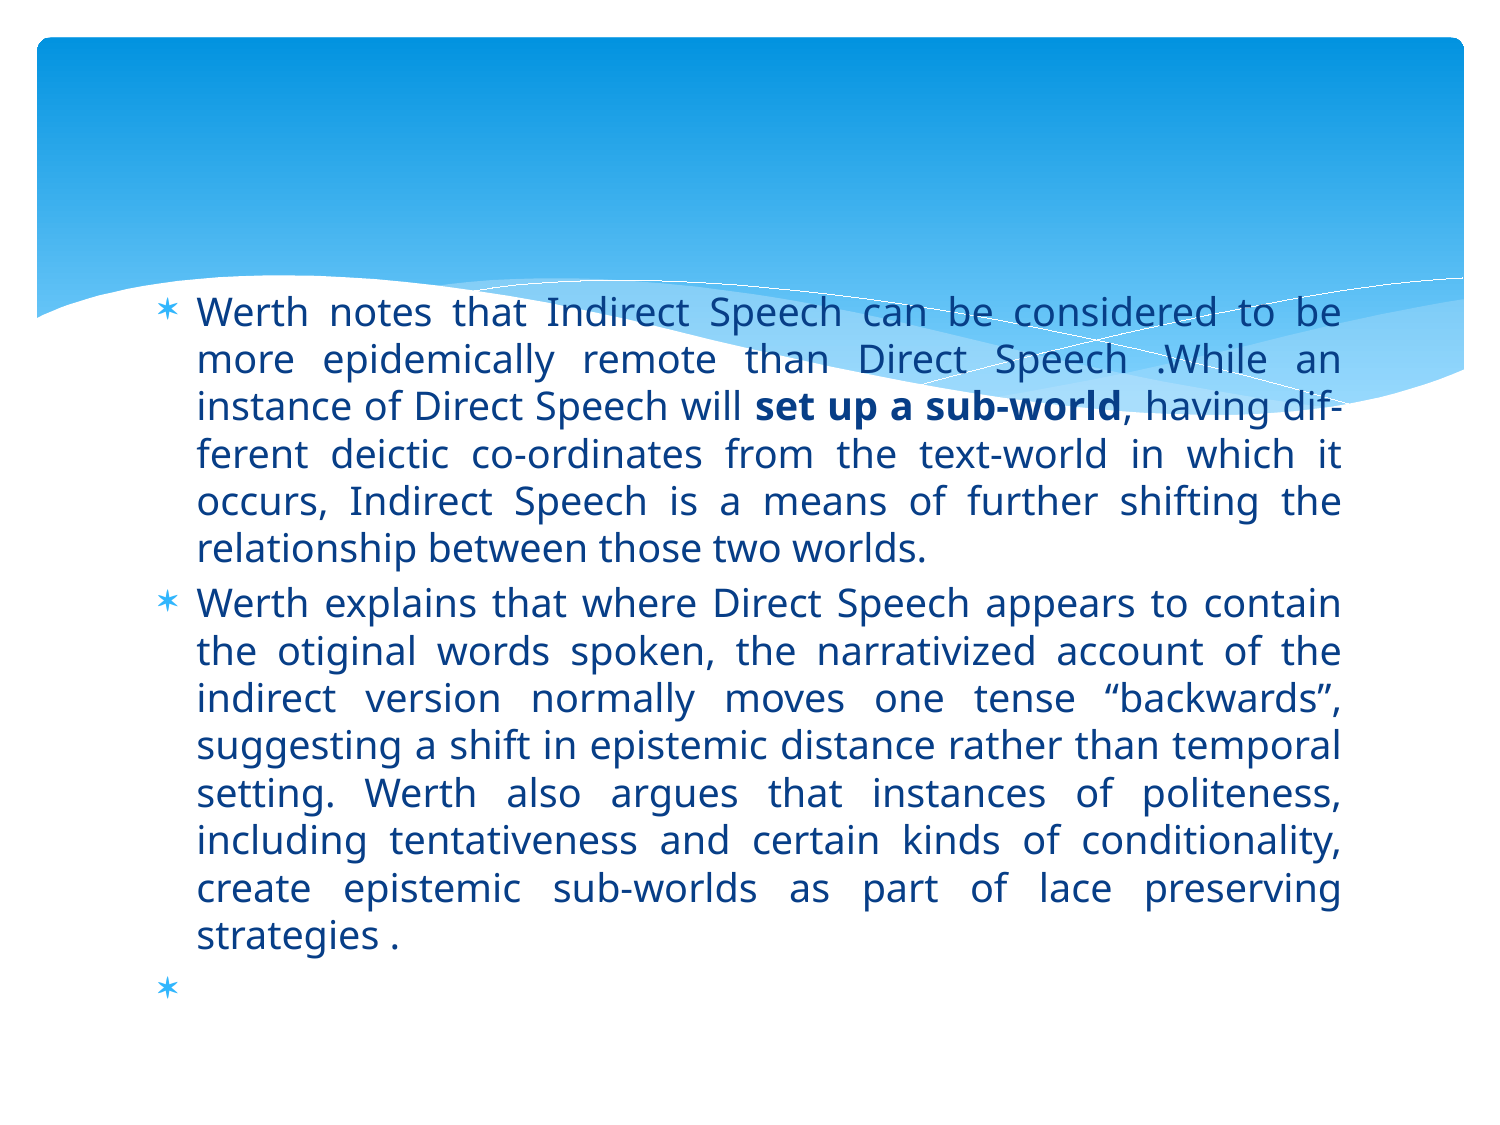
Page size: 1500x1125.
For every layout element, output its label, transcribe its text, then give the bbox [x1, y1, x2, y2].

list Werth notes that Indirect Speech can be considered to be more epidemically remote than Direct Speech .While an instance of Direct Speech will set up a sub-world, having dif-ferent deictic co-ordinates from the text-world in which it occurs, Indirect Speech is a means of further shifting the relationship between those two worlds. Werth explains that where Direct Speech appears to contain the otiginal words spoken, the narrativized account of the indirect version normally moves one tense “backwards”, suggesting a shift in epistemic distance rather than temporal setting. Werth also argues that instances of politeness, including tentativeness and certain kinds of conditionality, create epistemic sub-worlds as part of lace preserving strategies . [143, 278, 1359, 1035]
